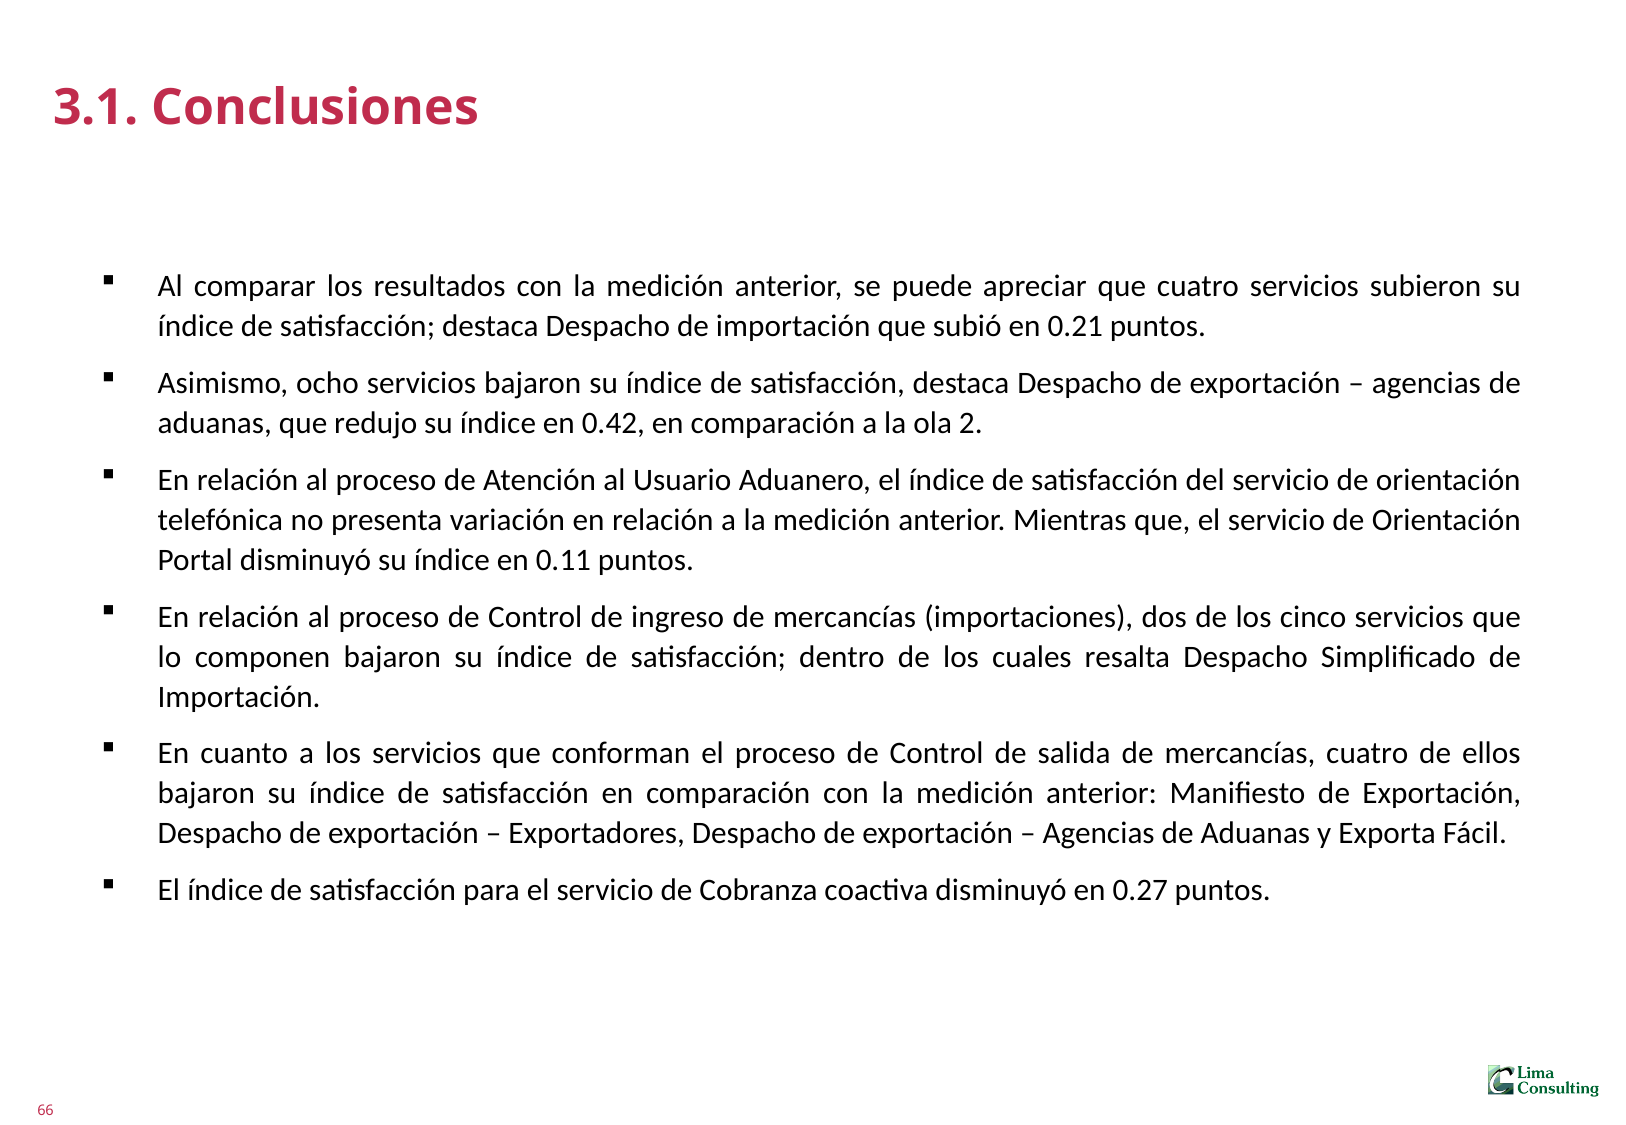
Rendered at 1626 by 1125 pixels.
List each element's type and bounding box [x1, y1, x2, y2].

text_box [86, 255, 1539, 915]
picture [1488, 1065, 1599, 1097]
title [38, 59, 1587, 219]
